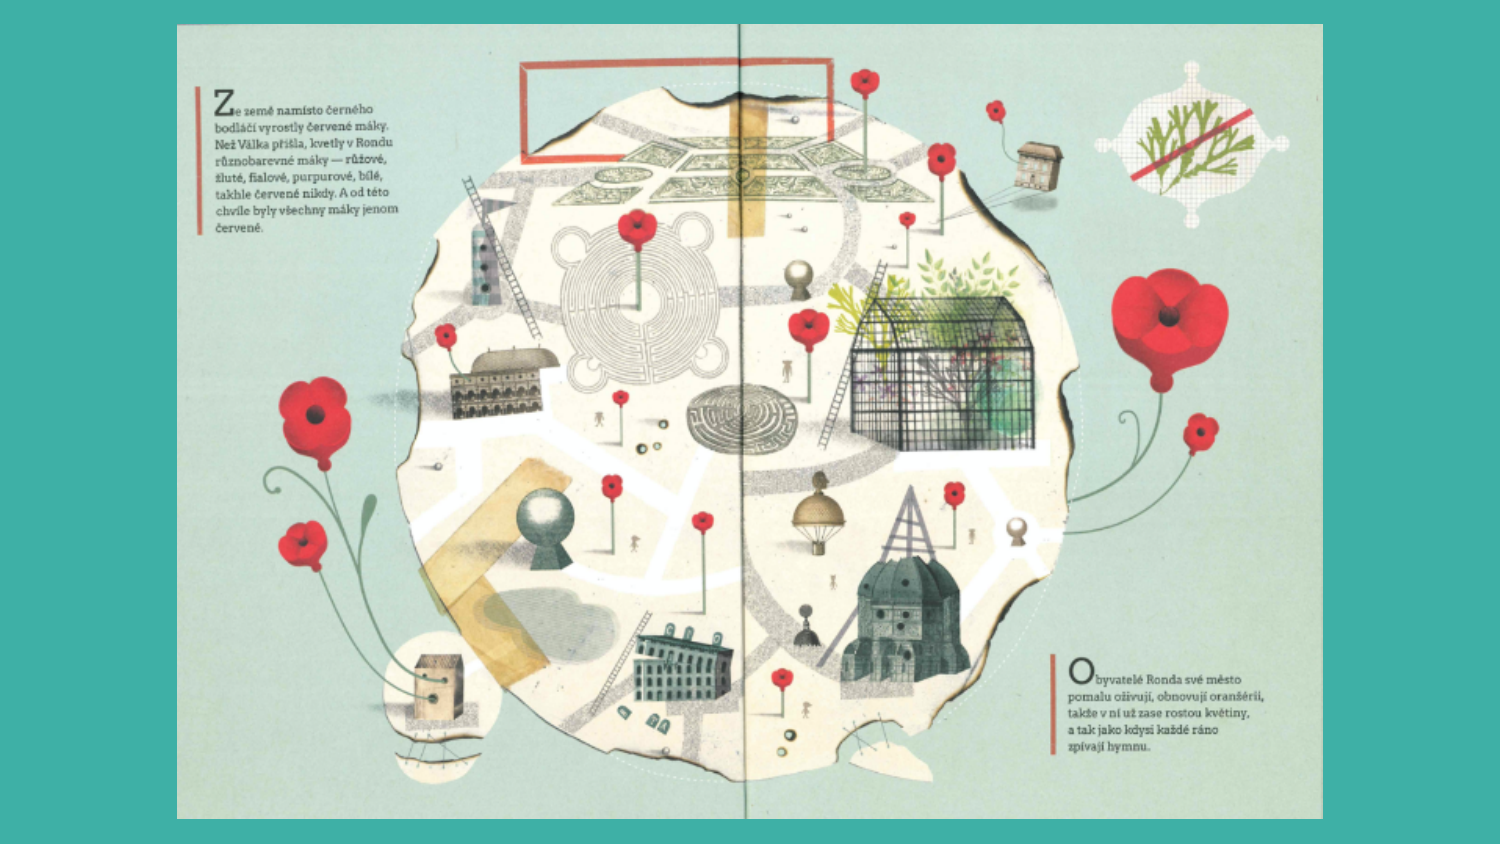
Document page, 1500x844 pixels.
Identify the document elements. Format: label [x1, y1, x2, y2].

picture [177, 24, 1323, 819]
